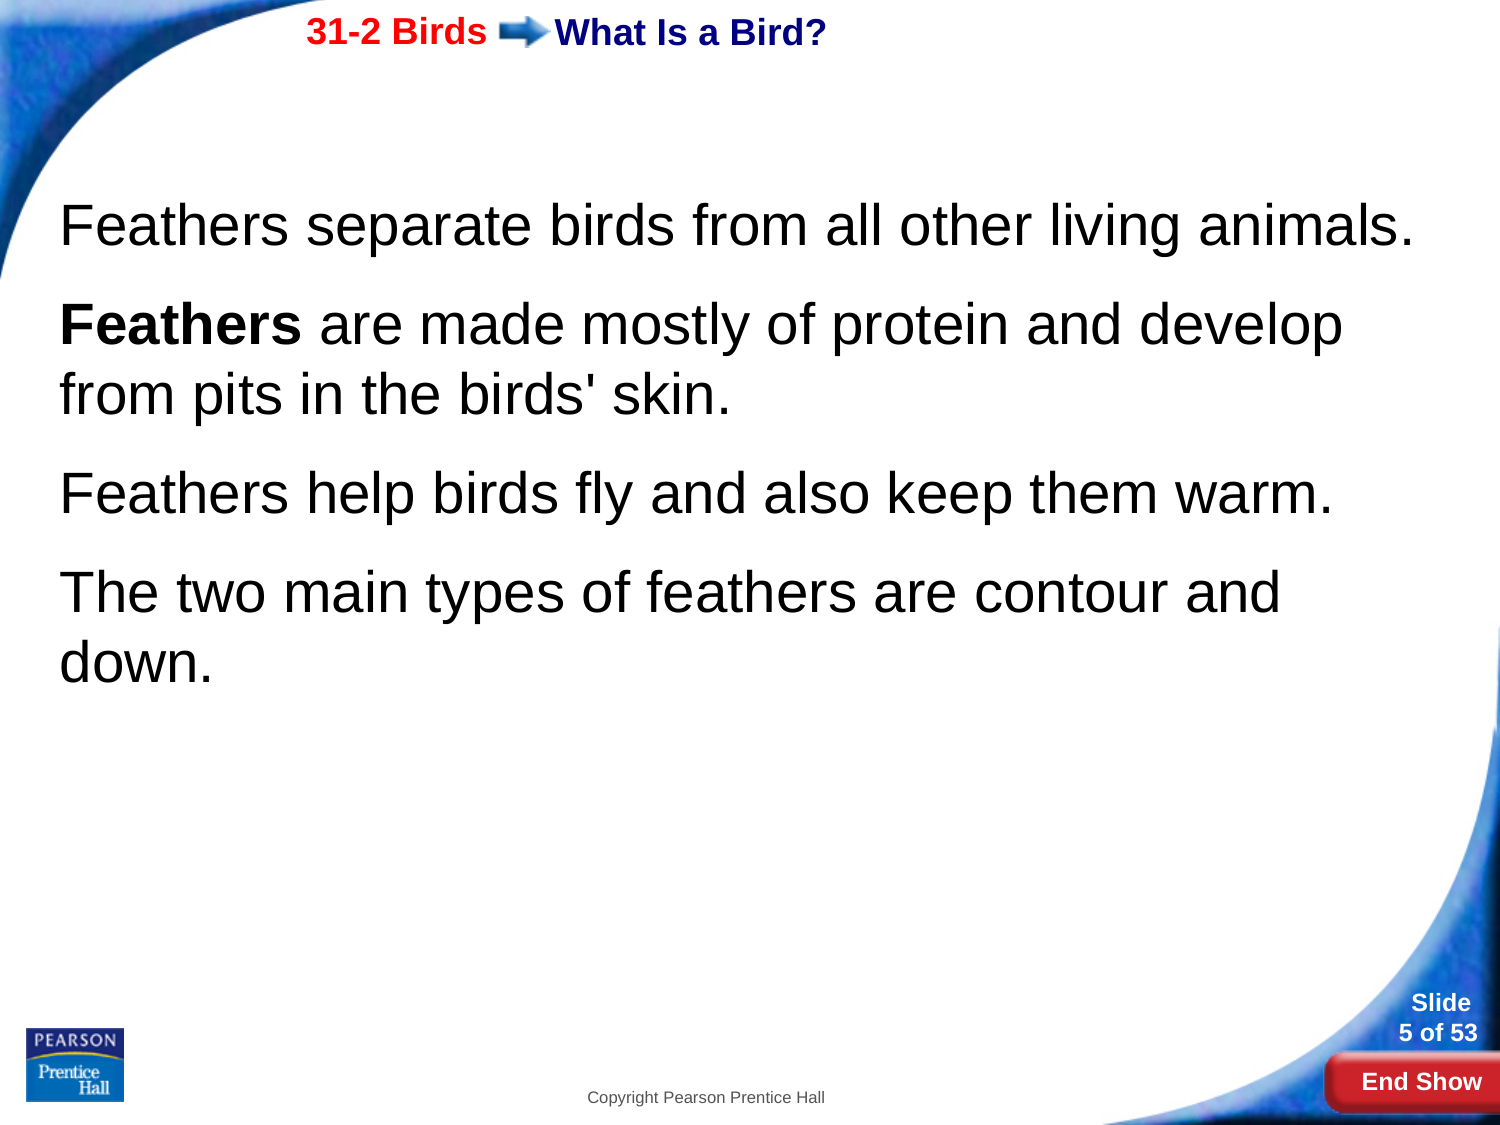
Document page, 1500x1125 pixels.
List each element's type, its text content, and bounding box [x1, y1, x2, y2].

footer Copyright Pearson Prentice Hall [468, 1078, 945, 1105]
picture [0, 0, 1500, 1125]
list Feathers separate birds from all other living animals. Feathers are made mostly of protein and develop from pits in the birds' skin. Feathers help birds fly and also keep them warm. The two main types of feathers are contour and down. [44, 179, 1463, 976]
title What Is a Bird? [539, 0, 1209, 76]
